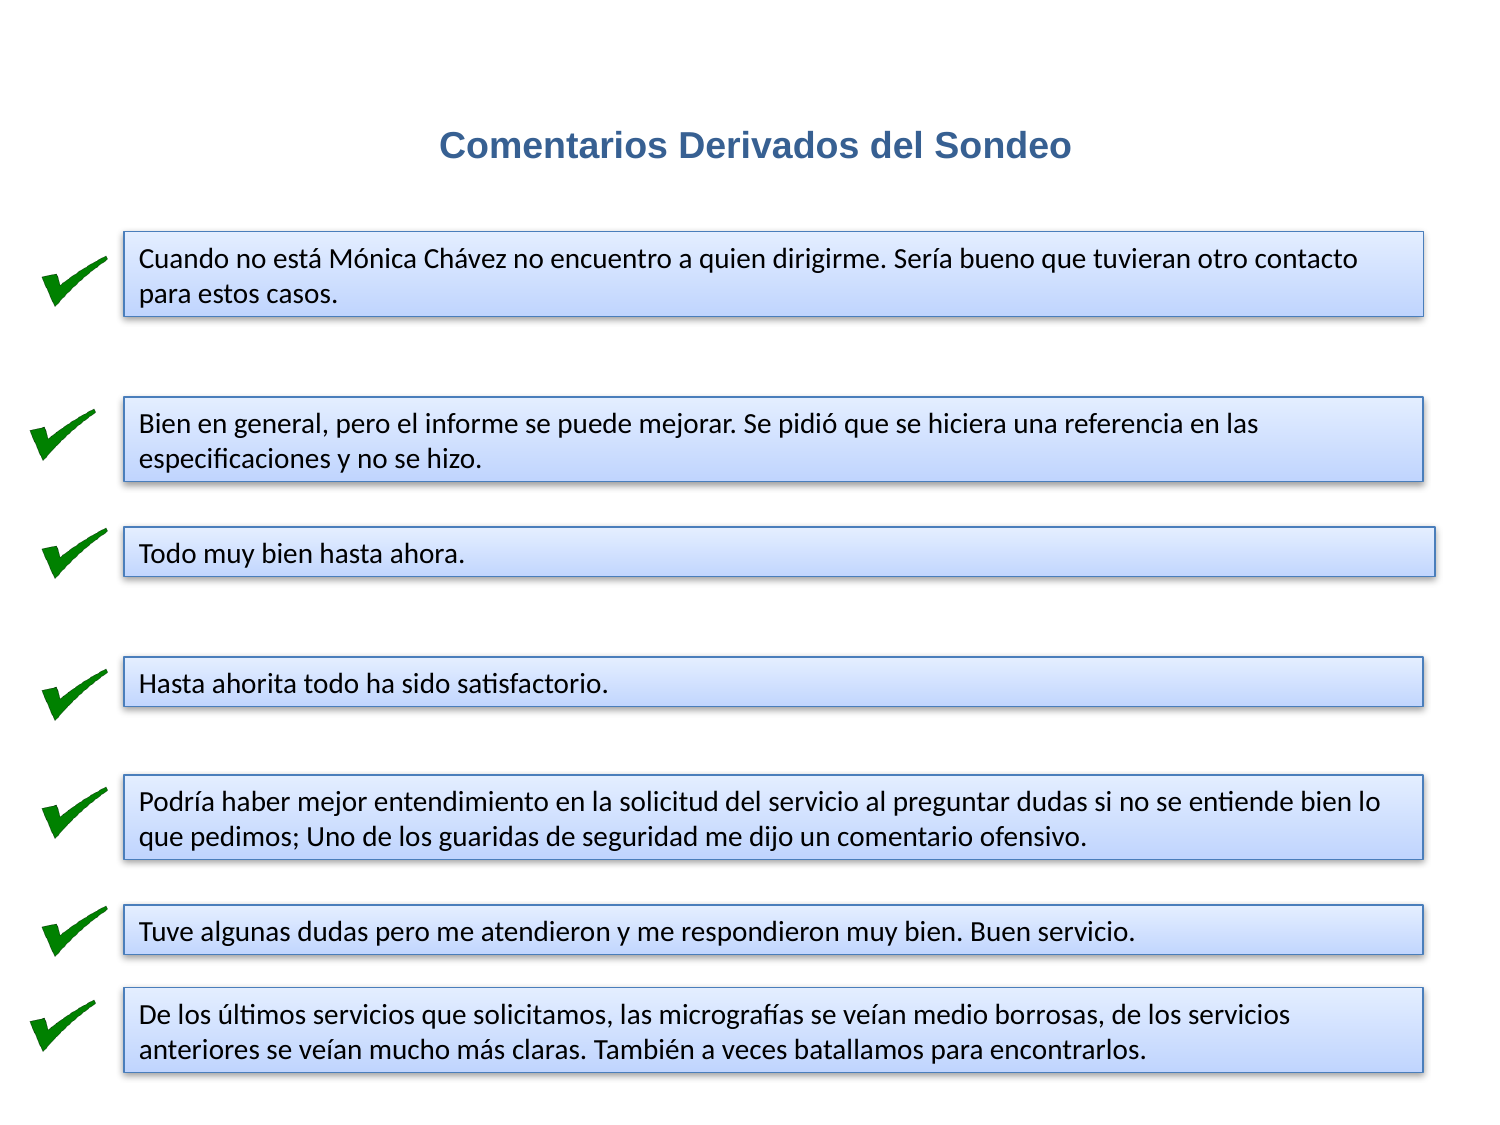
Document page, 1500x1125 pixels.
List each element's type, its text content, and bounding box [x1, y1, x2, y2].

text_box Hasta ahorita todo ha sido satisfactorio. [123, 656, 1424, 707]
picture [40, 255, 108, 308]
text_box Podría haber mejor entendimiento en la solicitud del servicio al preguntar dudas si no se entiende bien lo que pedimos; Uno de los guaridas de seguridad me dijo un comentario ofensivo. [123, 774, 1424, 860]
text_box Bien en general, pero el informe se puede mejorar. Se pidió que se hiciera una referencia en las especificaciones y no se hizo. [123, 396, 1424, 482]
text_box Cuando no está Mónica Chávez no encuentro a quien dirigirme. Sería bueno que tuvieran otro contacto para estos casos. [123, 231, 1424, 317]
text_box Comentarios Derivados del Sondeo [383, 113, 1129, 174]
text_box Todo muy bien hasta ahora. [123, 526, 1436, 577]
text_box Tuve algunas dudas pero me atendieron y me respondieron muy bien. Buen servicio. [123, 904, 1424, 955]
text_box De los últimos servicios que solicitamos, las micrografías se veían medio borrosas, de los servicios anteriores se veían mucho más claras. También a veces batallamos para encontrarlos. [123, 987, 1424, 1073]
picture [40, 904, 108, 957]
picture [29, 999, 96, 1052]
picture [40, 786, 108, 839]
picture [40, 526, 108, 579]
picture [29, 408, 96, 461]
picture [40, 668, 108, 721]
